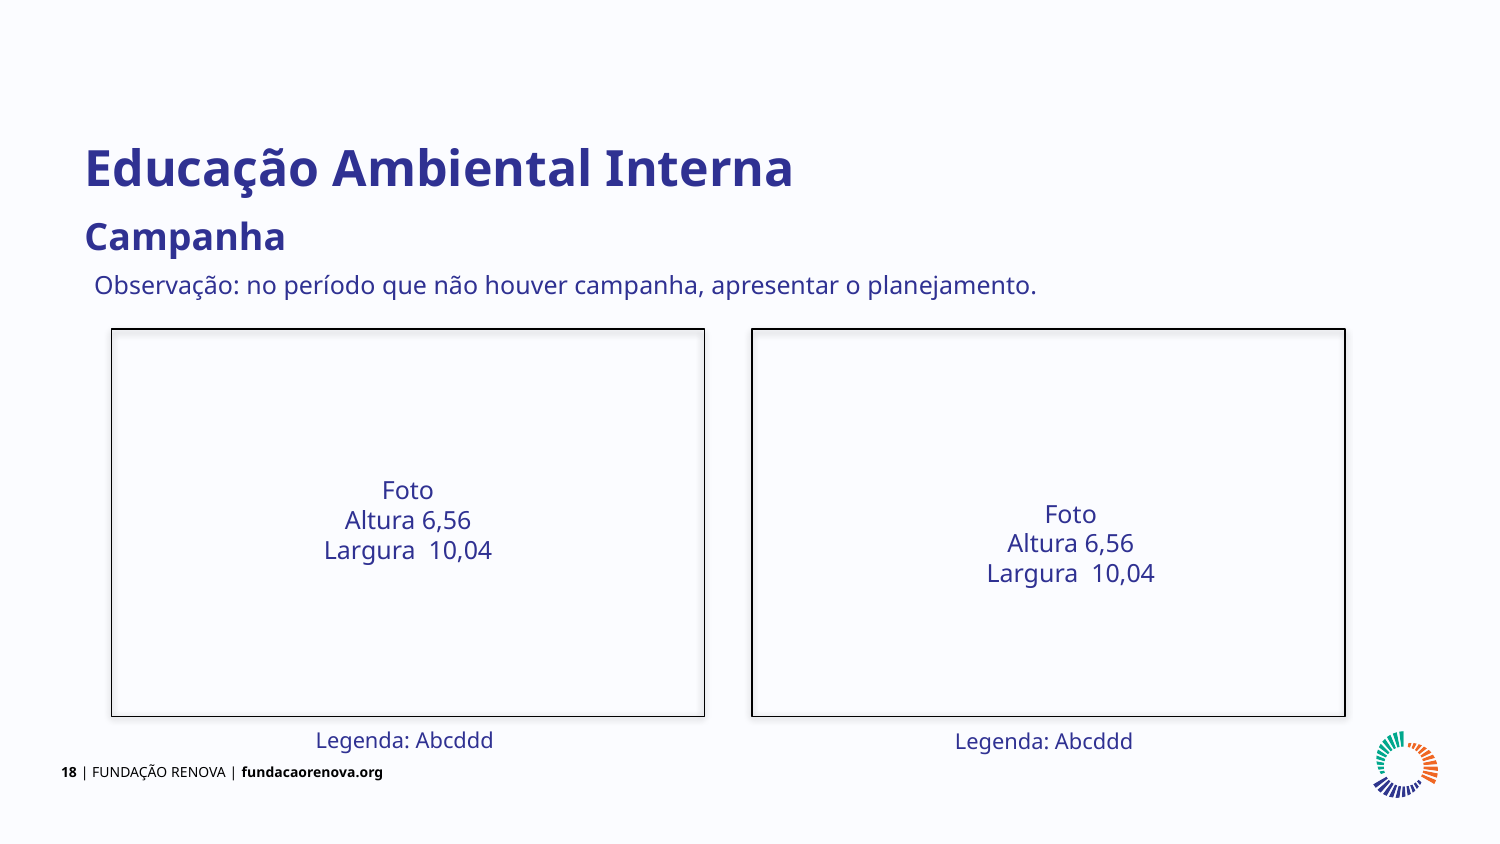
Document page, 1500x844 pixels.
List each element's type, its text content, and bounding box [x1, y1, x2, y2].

list Educação Ambiental Interna Campanha [64, 114, 1471, 211]
picture [1373, 731, 1438, 798]
text_box [751, 328, 1346, 717]
text_box Legenda: Abcddd [940, 719, 1202, 796]
text_box Foto Altura 6,56 Largura 10,04 [209, 467, 607, 617]
text_box Legenda: Abcddd [300, 719, 563, 796]
text_box Foto Altura 6,56 Largura 10,04 [872, 490, 1270, 641]
text_box Observação: no período que não houver campanha, apresentar o planejamento. [79, 261, 1125, 352]
text_box [111, 352, 705, 717]
